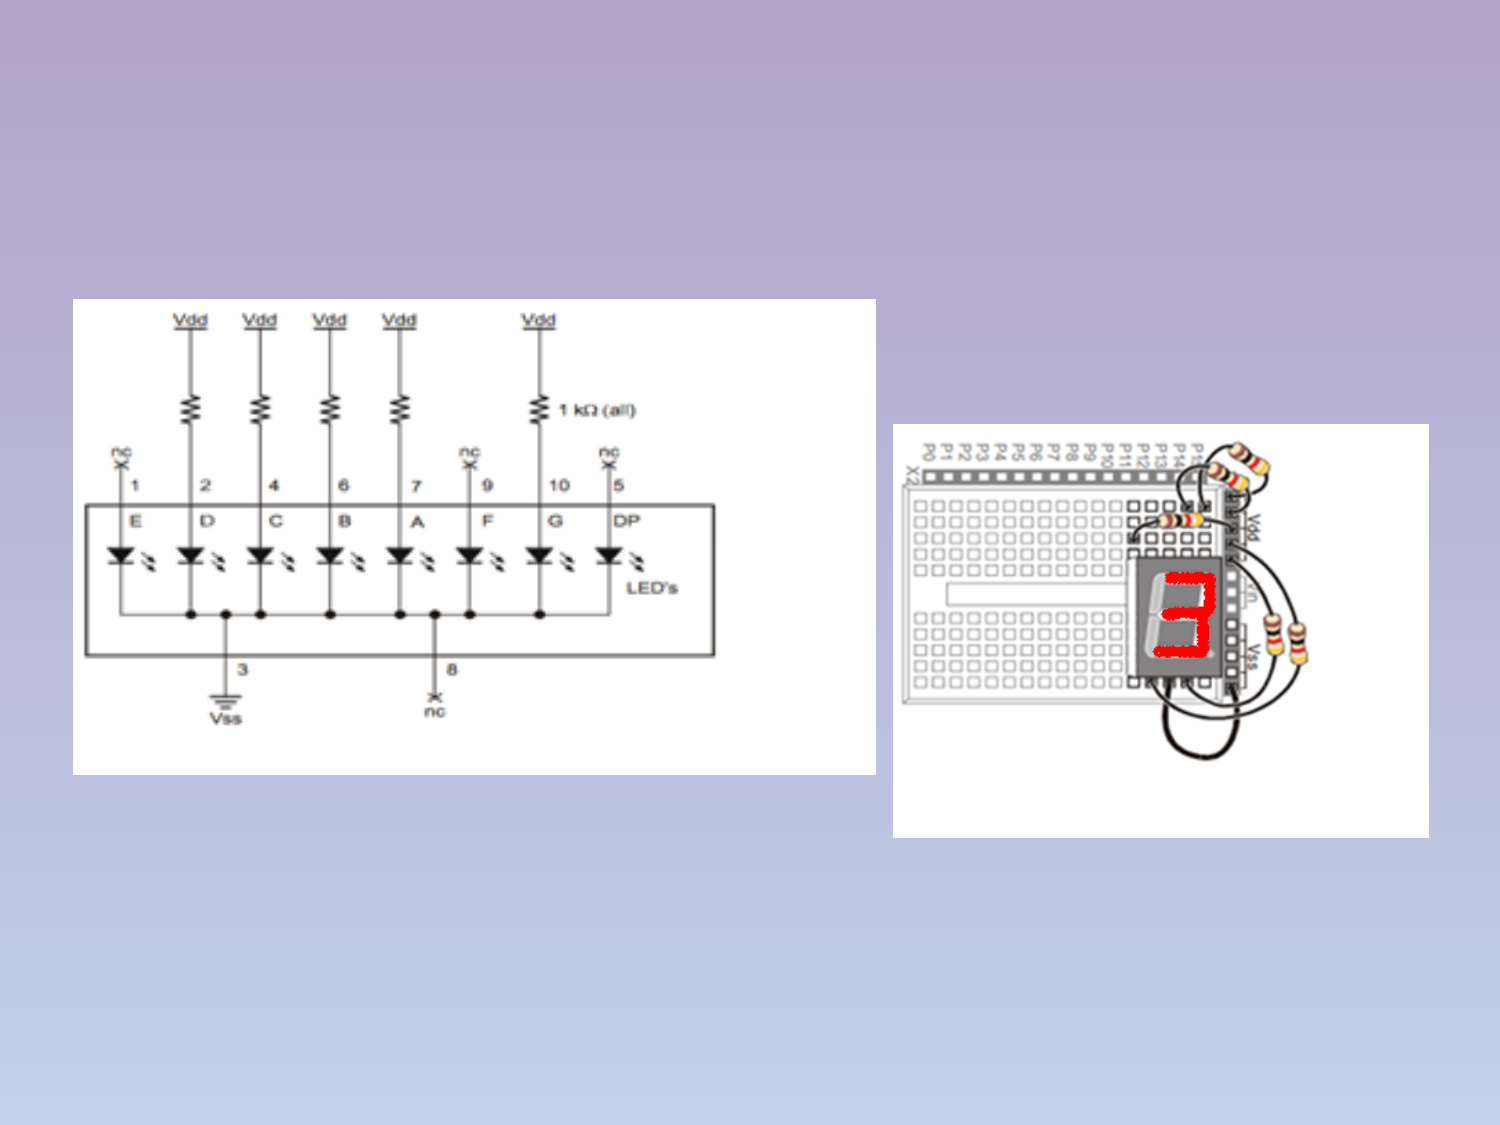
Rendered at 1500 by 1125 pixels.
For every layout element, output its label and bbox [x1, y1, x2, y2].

list [72, 299, 876, 776]
picture [893, 424, 1430, 838]
